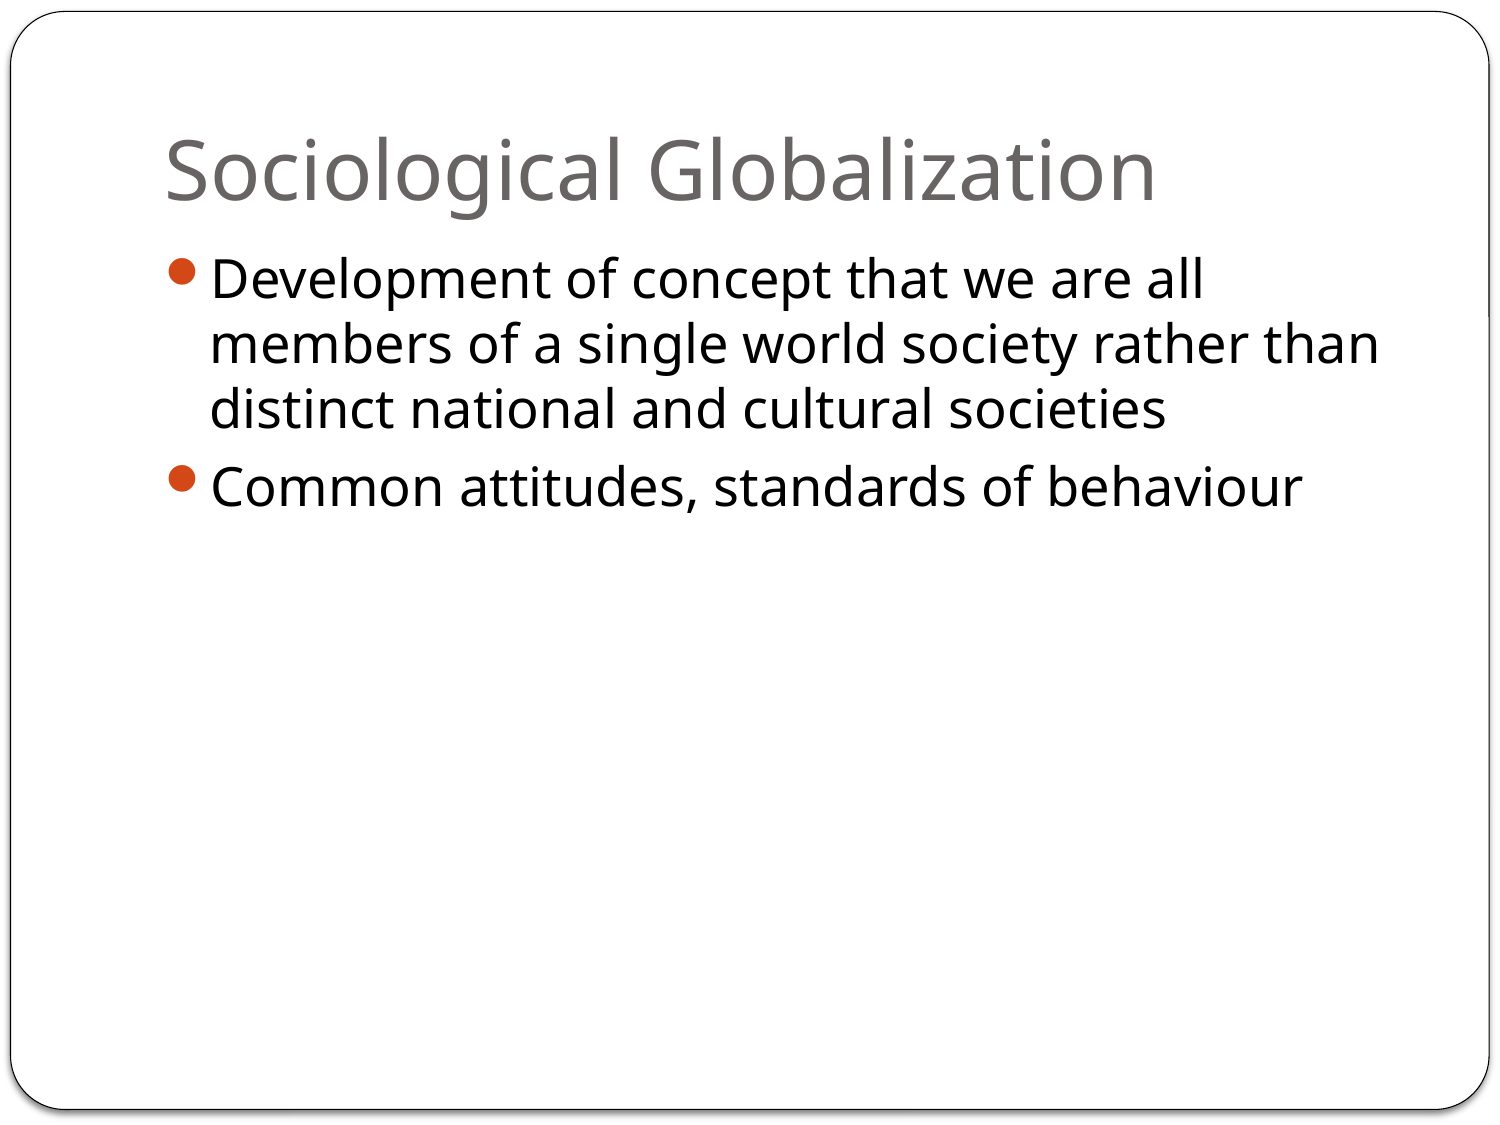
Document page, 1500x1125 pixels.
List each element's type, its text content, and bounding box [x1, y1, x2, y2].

list Development of concept that we are all members of a single world society rather than distinct national and cultural societies Common attitudes, standards of behaviour [150, 237, 1425, 988]
title Sociological Globalization [150, 45, 1425, 233]
